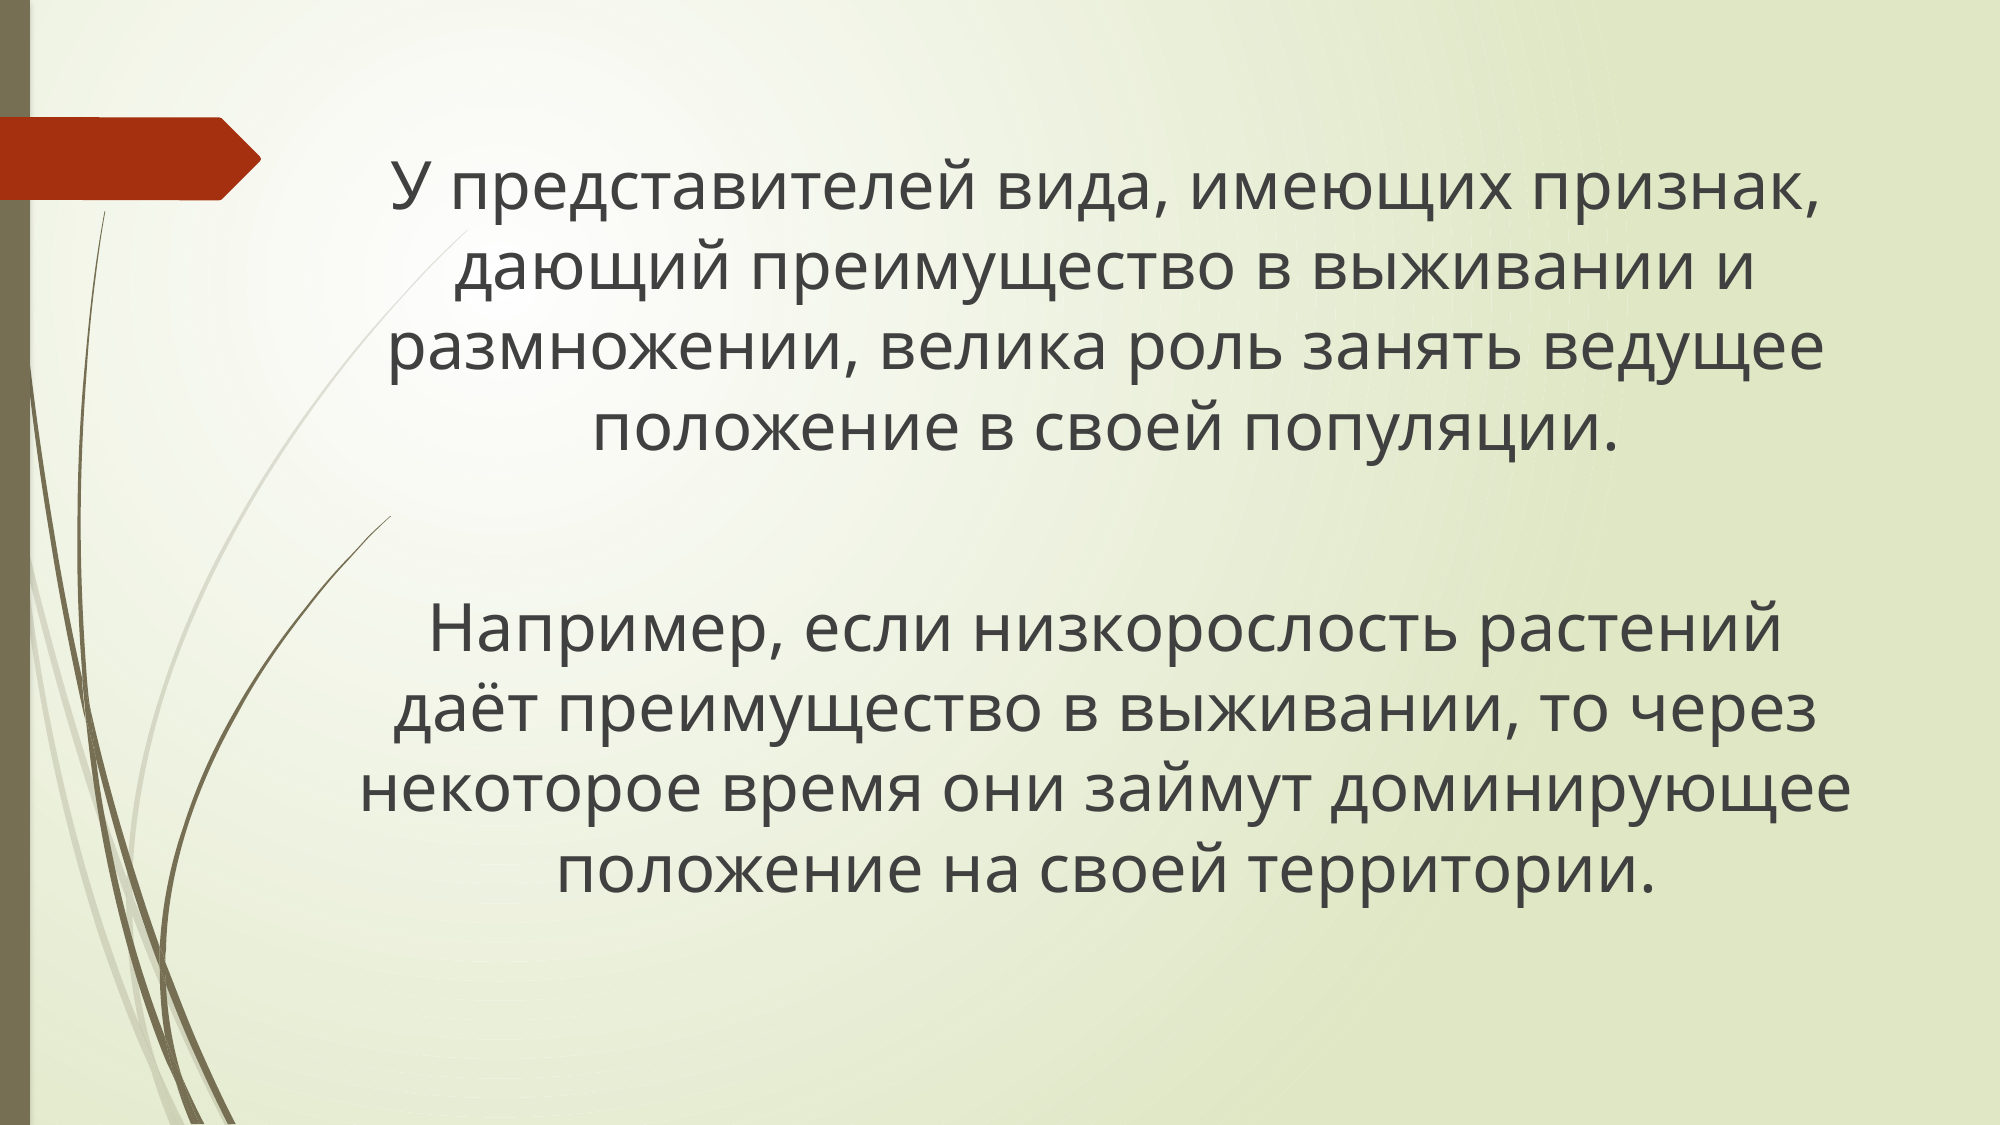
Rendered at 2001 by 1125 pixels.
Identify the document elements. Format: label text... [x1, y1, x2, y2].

list У представителей вида, имеющих признак, дающий преимущество в выживании и размножении, велика роль занять ведущее положение в своей популяции. Например, если низкорослость растений даёт преимущество в выживании, то через некоторое время они займут доминирующее положение на своей территории. [331, 135, 1883, 941]
